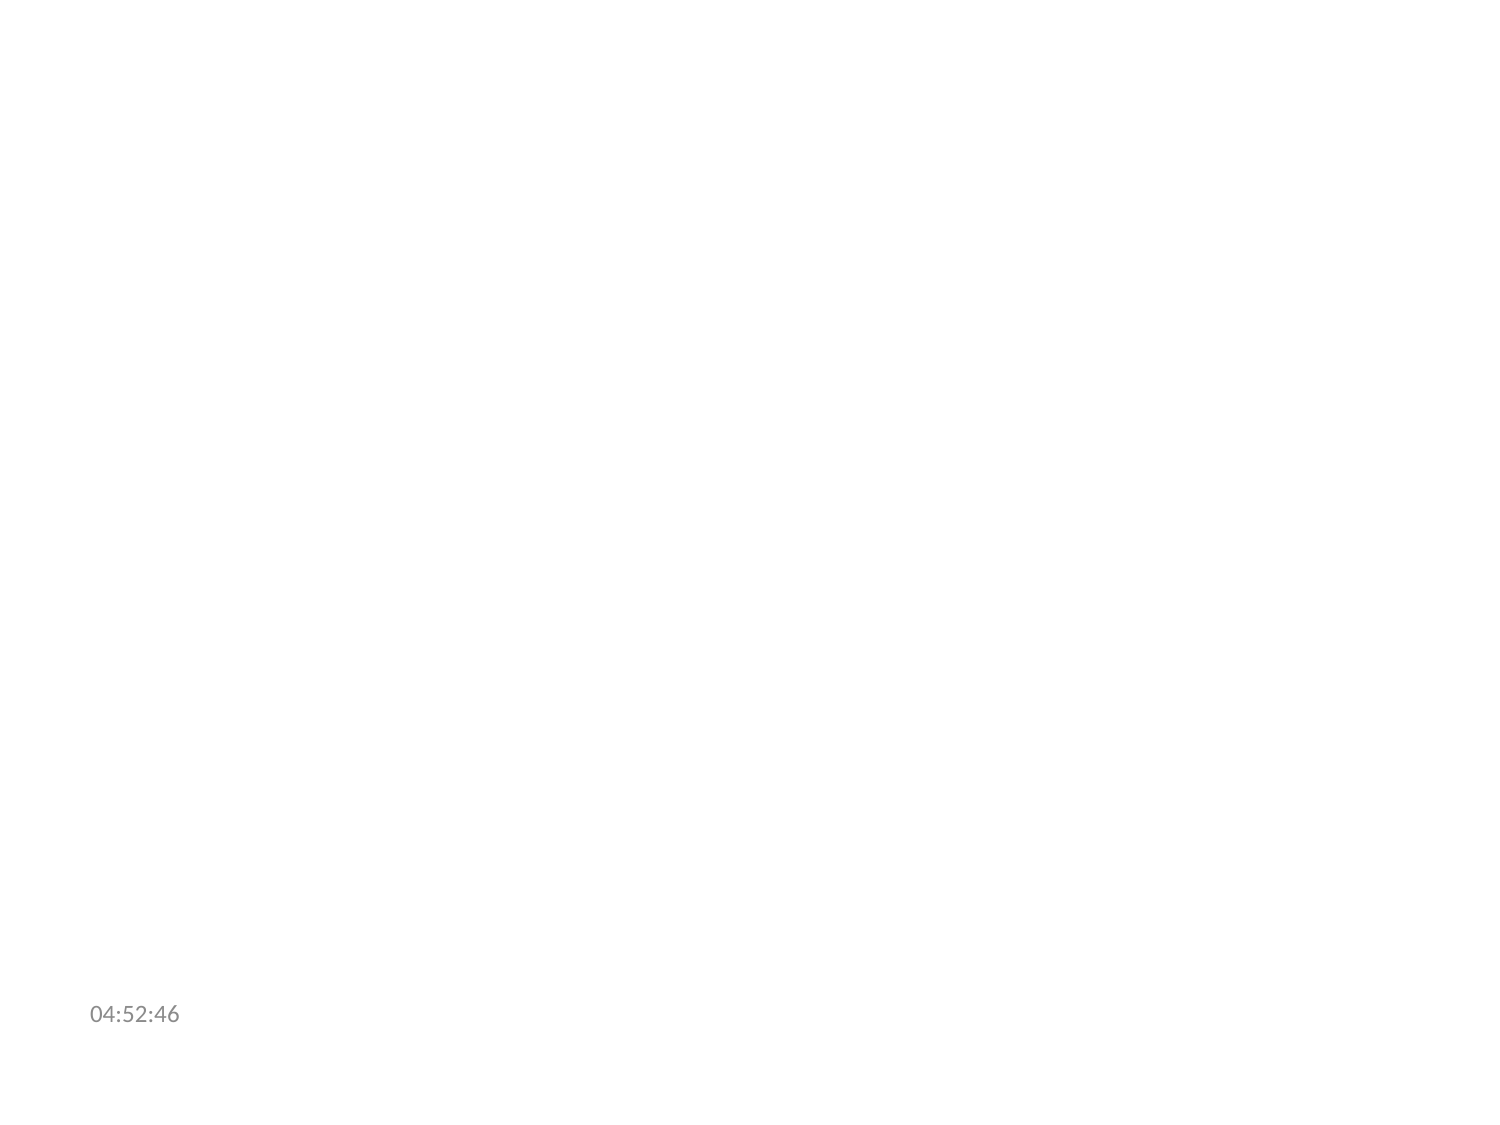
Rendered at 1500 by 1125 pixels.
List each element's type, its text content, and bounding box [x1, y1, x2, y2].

text_box 15:35:09 [75, 982, 425, 1043]
